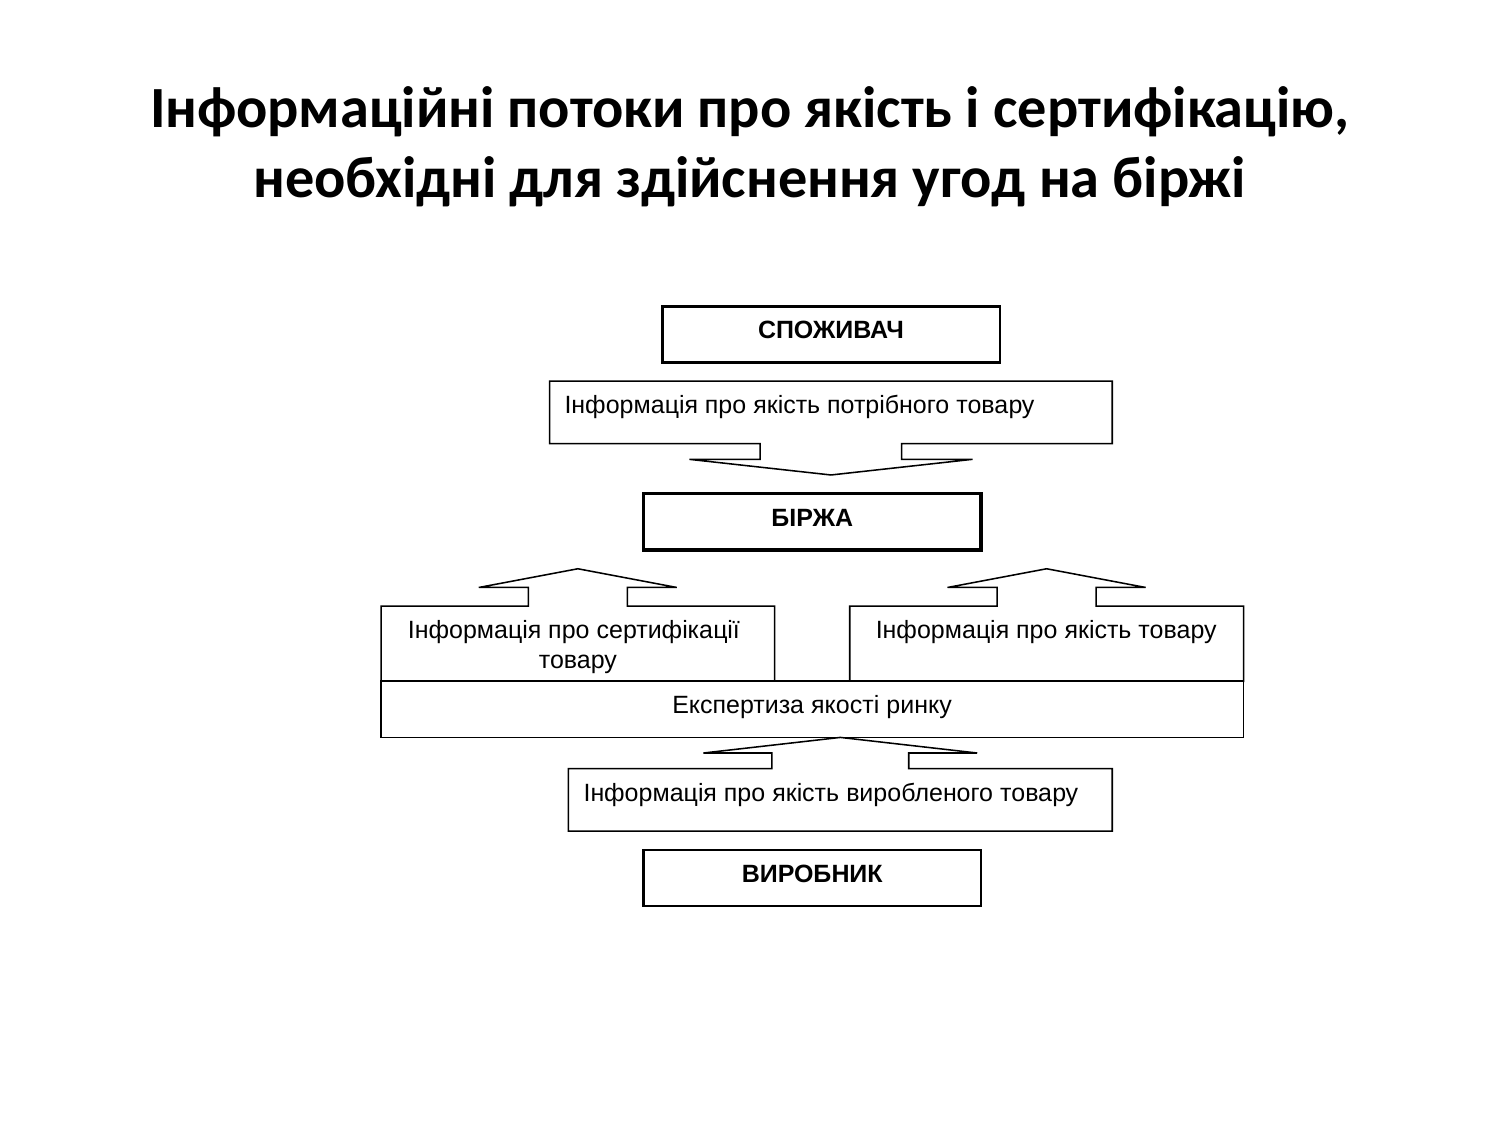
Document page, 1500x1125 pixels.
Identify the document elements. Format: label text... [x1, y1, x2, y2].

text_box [324, 305, 1319, 944]
title Інформаційні потоки про якість і сертифікацію, необхідні для здійснення угод на біржі [75, 45, 1425, 233]
